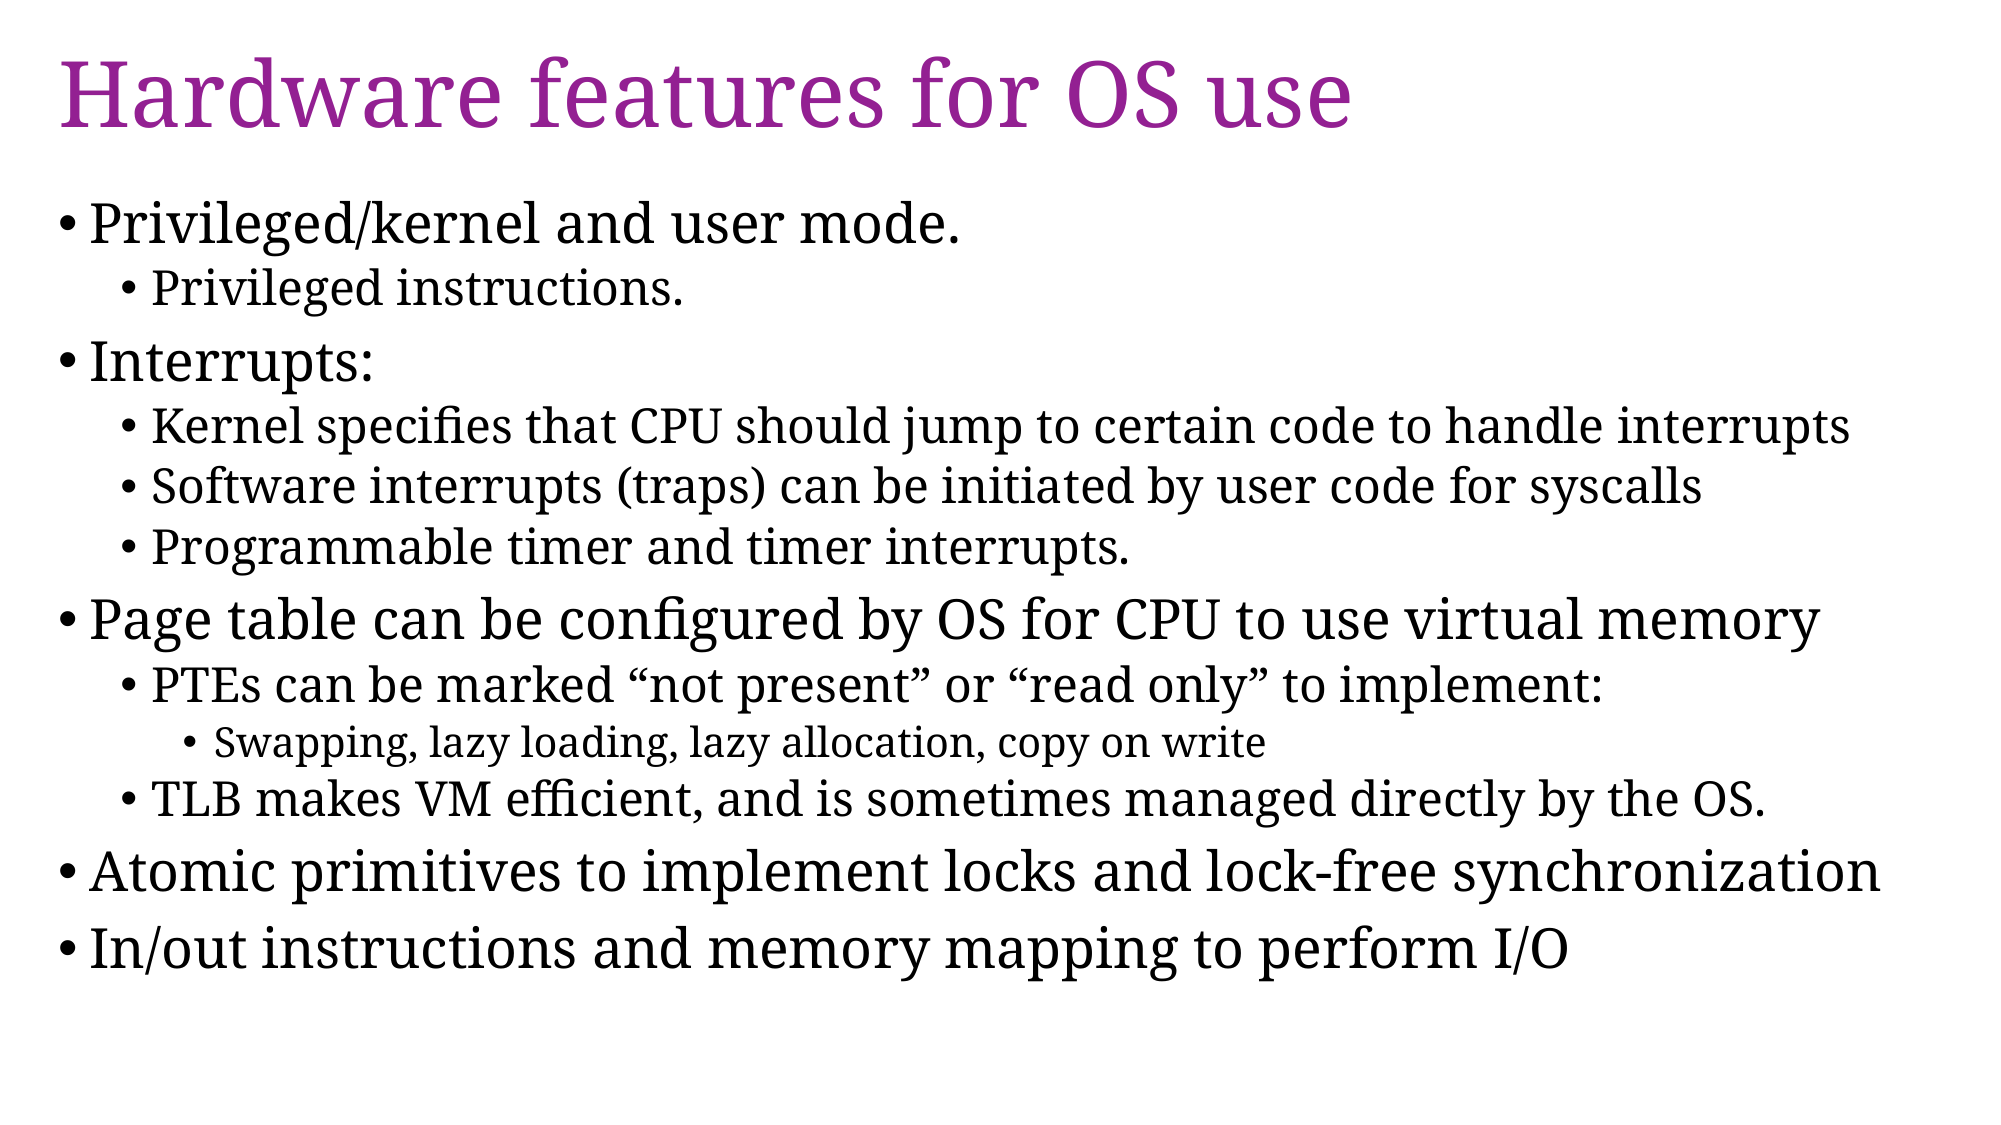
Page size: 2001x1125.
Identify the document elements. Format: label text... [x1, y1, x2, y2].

title Hardware features for OS use [43, 25, 1953, 171]
list Privileged/kernel and user mode. Privileged instructions. Interrupts: Kernel specifies that CPU should jump to certain code to handle interrupts Software interrupts (traps) can be initiated by user code for syscalls Programmable timer and timer interrupts. Page table can be configured by OS for CPU to use virtual memory PTEs can be marked “not present” or “read only” to implement: Swapping, lazy loading, lazy allocation, copy on write TLB makes VM efficient, and is sometimes managed directly by the OS. Atomic primitives to implement locks and lock-free synchronization In/out instructions and memory mapping to perform I/O [43, 188, 1953, 1106]
